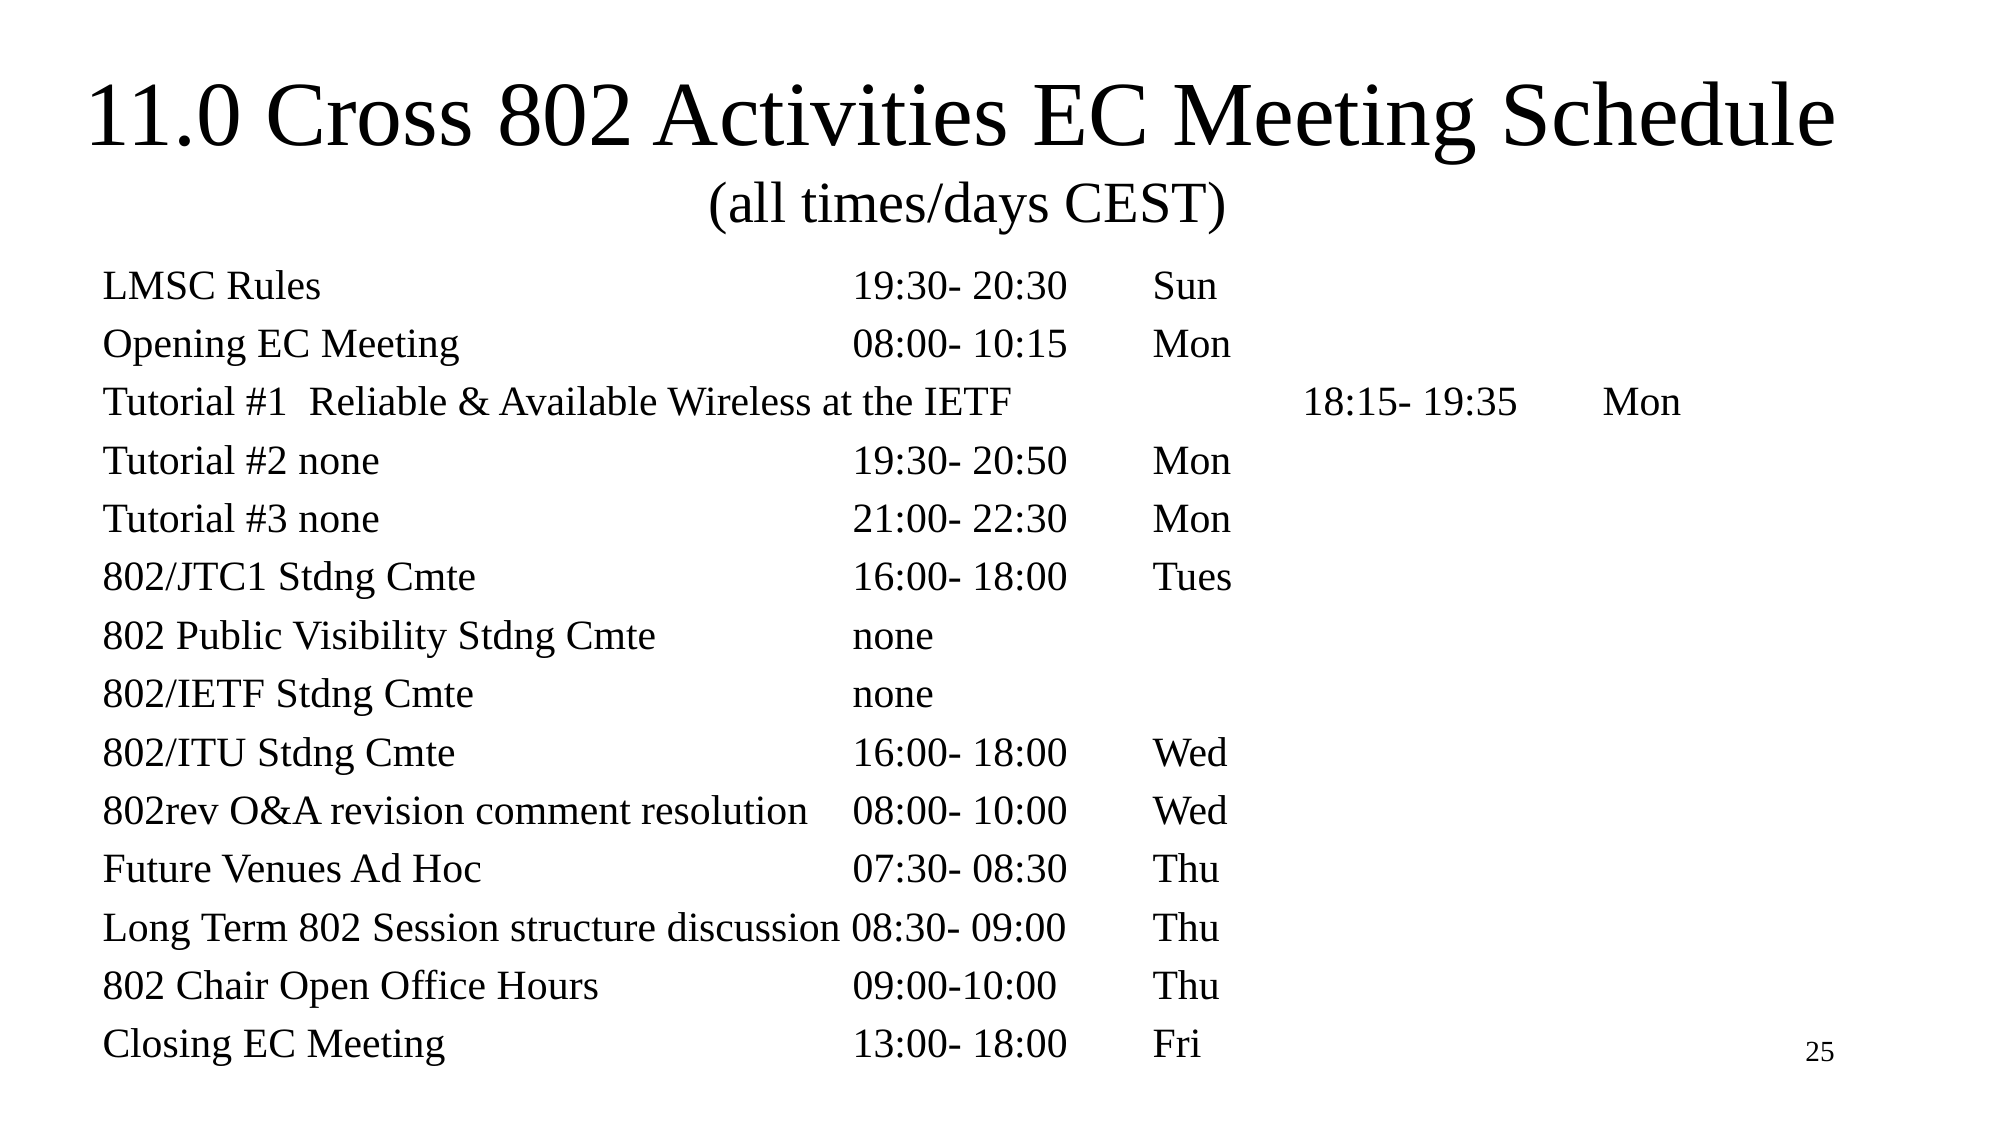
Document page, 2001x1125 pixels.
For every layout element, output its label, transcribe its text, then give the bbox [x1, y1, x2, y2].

slide_number 25 [1433, 1024, 1851, 1101]
title 11.0 Cross 802 Activities EC Meeting Schedule (all times/days CEST) [49, 49, 1876, 238]
list LMSC Rules 19:30- 20:30 Sun Opening EC Meeting 08:00- 10:15 Mon Tutorial #1 Reliable & Available Wireless at the IETF 18:15- 19:35 Mon Tutorial #2 none 19:30- 20:50 Mon Tutorial #3 none 21:00- 22:30 Mon 802/JTC1 Stdng Cmte 16:00- 18:00 Tues 802 Public Visibility Stdng Cmte none 802/IETF Stdng Cmte none 802/ITU Stdng Cmte 16:00- 18:00 Wed 802rev O&A revision comment resolution 08:00- 10:00 Wed Future Venues Ad Hoc 07:30- 08:30 Thu Long Term 802 Session structure discussion 08:30- 09:00 Thu 802 Chair Open Office Hours 09:00-10:00 Thu Closing EC Meeting 13:00- 18:00 Fri [87, 249, 1951, 926]
